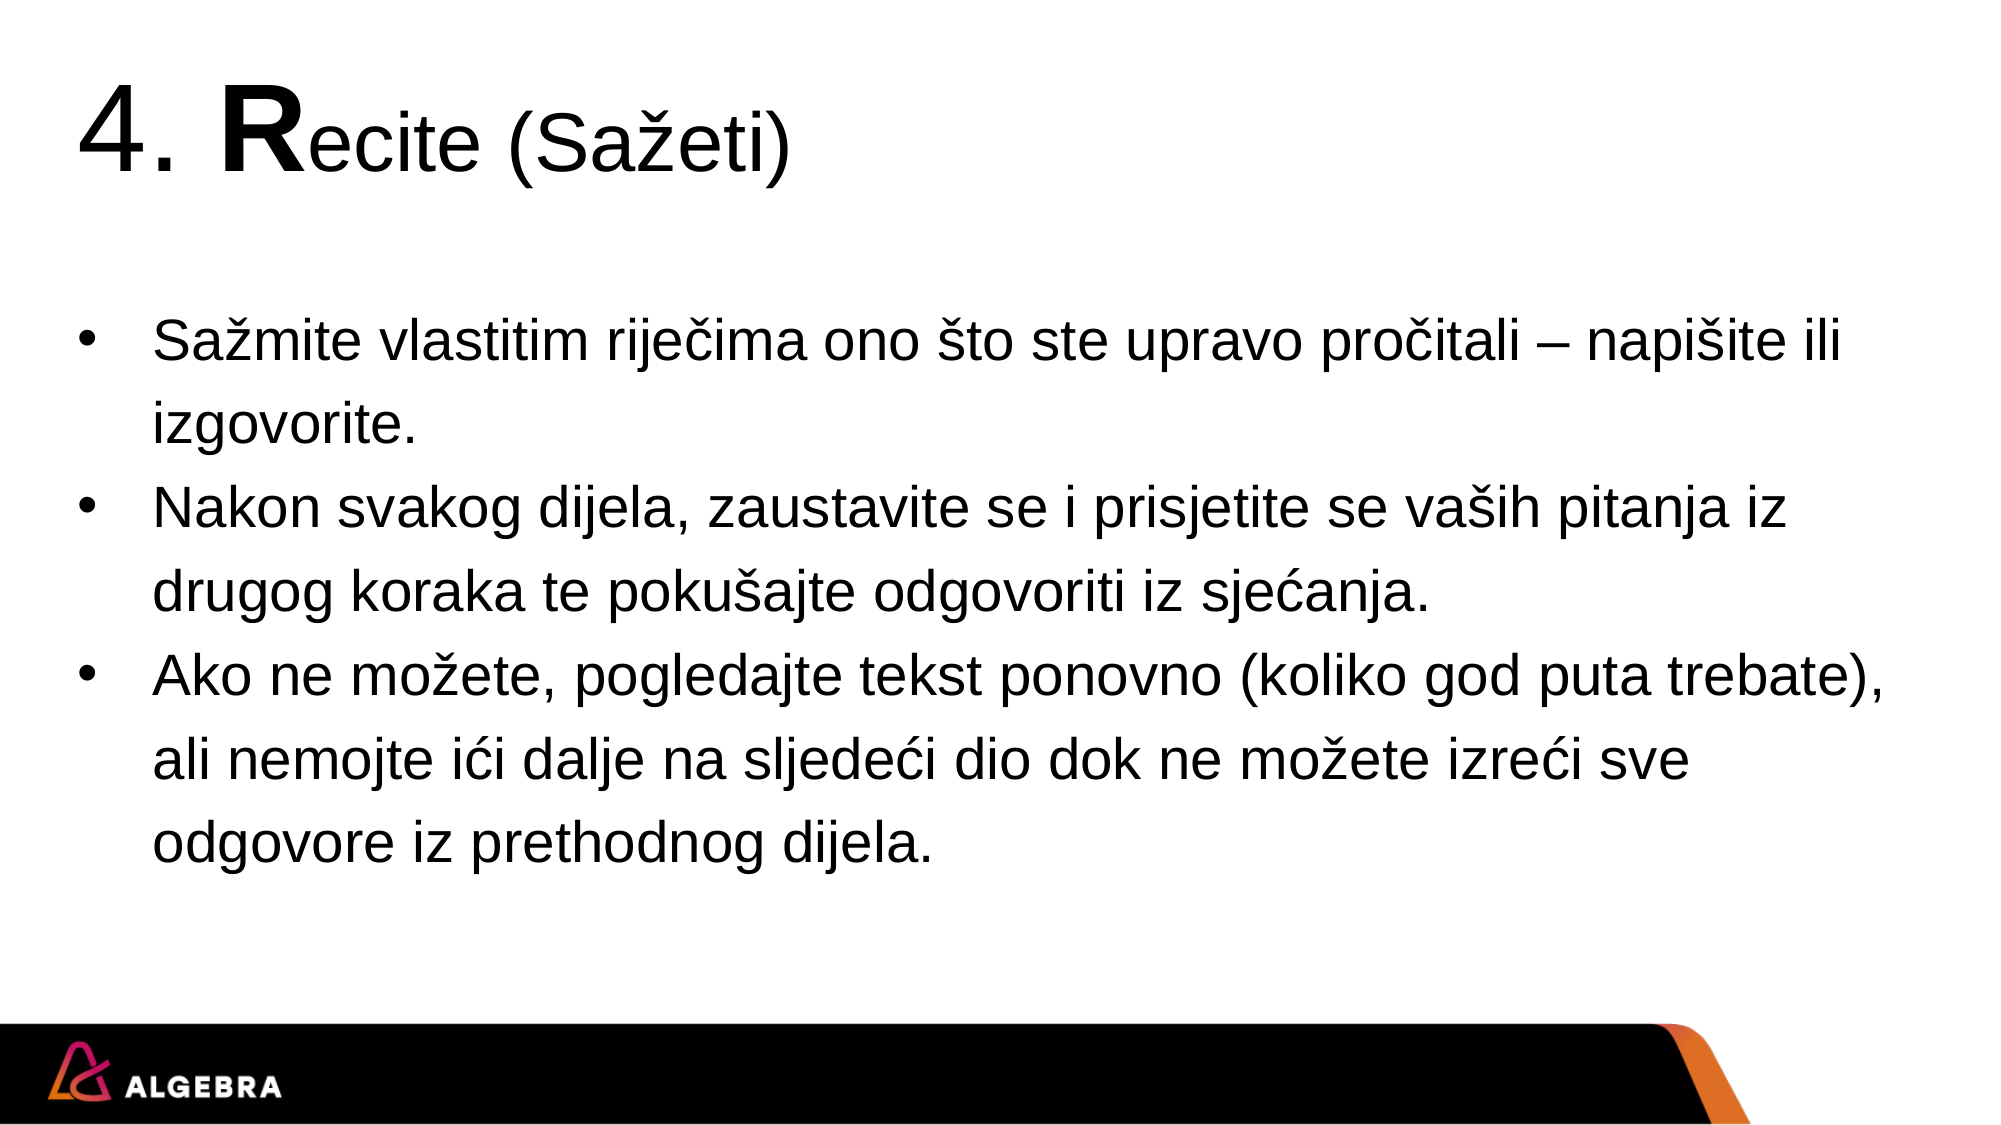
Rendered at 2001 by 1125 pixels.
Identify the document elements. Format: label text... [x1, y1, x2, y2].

list Sažmite vlastitim riječima ono što ste upravo pročitali – napišite ili izgovorite. Nakon svakog dijela, zaustavite se i prisjetite se vaših pitanja iz drugog koraka te pokušajte odgovoriti iz sjećanja. Ako ne možete, pogledajte tekst ponovno (koliko god puta trebate), ali nemojte ići dalje na sljedeći dio dok ne možete izreći sve odgovore iz prethodnog dijela. [63, 280, 1910, 1014]
picture [0, 1023, 1958, 1125]
title 4. Recite (Sažeti) [63, 39, 1777, 223]
